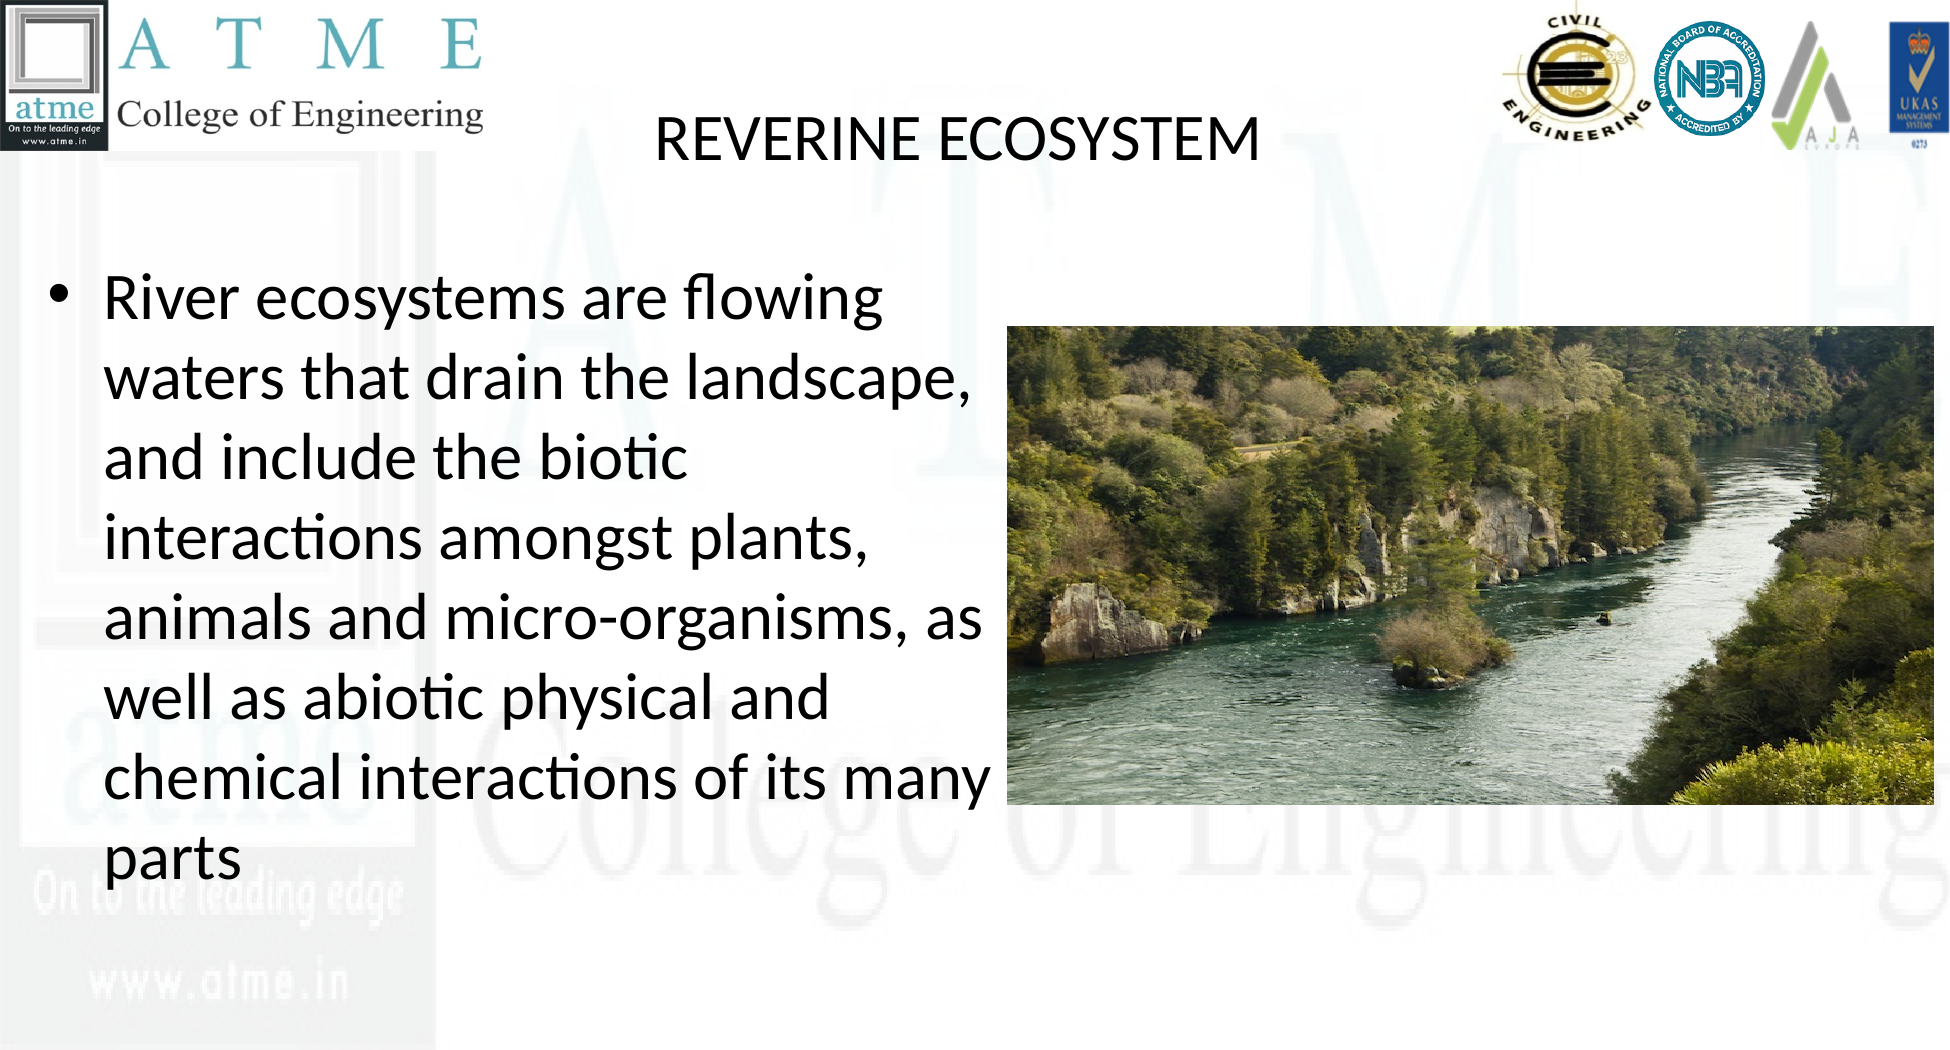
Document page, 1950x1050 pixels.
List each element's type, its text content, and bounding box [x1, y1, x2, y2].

picture [1753, 88, 1759, 95]
picture [1713, 20, 1766, 76]
picture [1725, 29, 1731, 36]
picture [0, 0, 483, 151]
title REVERINE ECOSYSTEM [81, 46, 1837, 222]
picture [1749, 96, 1754, 104]
picture [1719, 124, 1725, 131]
picture [1502, 0, 1653, 144]
picture [1007, 326, 1934, 806]
picture [1741, 109, 1746, 120]
picture [1713, 82, 1766, 137]
picture [1654, 20, 1751, 137]
picture [1771, 20, 1950, 151]
list River ecosystems are flowing waters that drain the landscape, and include the biotic interactions amongst plants, animals and micro-organisms, as well as abiotic physical and chemical interactions of its many parts [32, 245, 1024, 1027]
